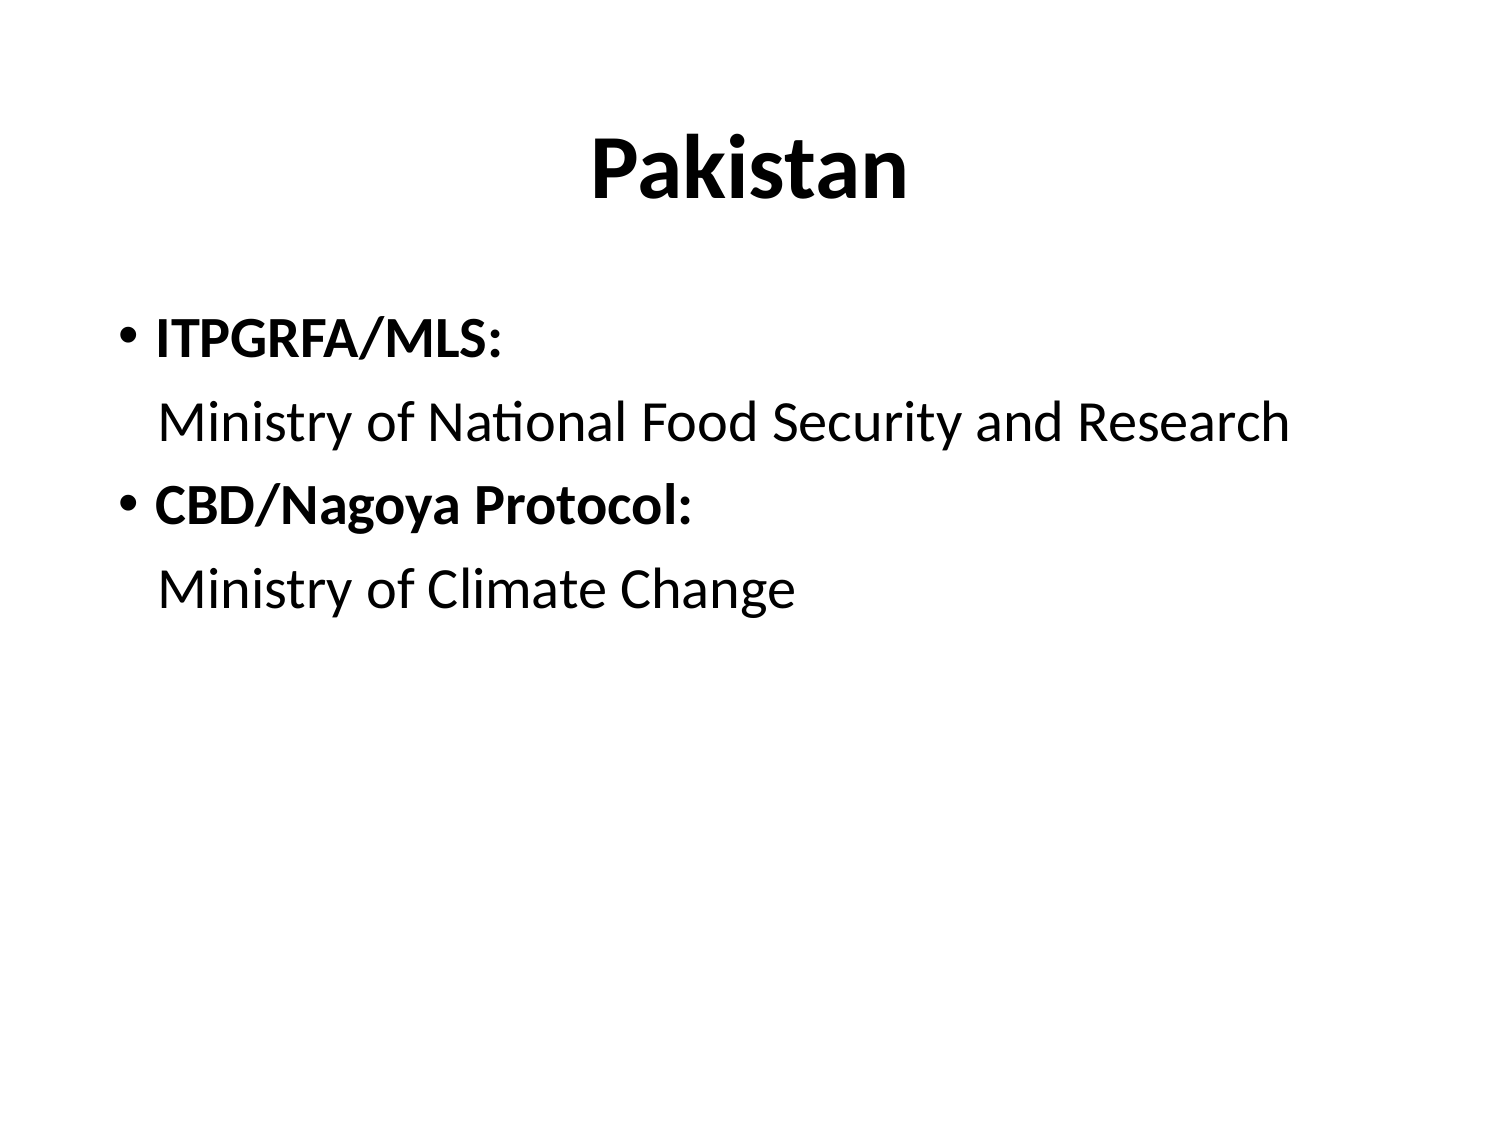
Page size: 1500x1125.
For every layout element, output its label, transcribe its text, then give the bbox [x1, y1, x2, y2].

title Pakistan [103, 59, 1397, 278]
list ITPGRFA/MLS: Ministry of National Food Security and Research CBD/Nagoya Protocol: Ministry of Climate Change [103, 299, 1397, 1014]
